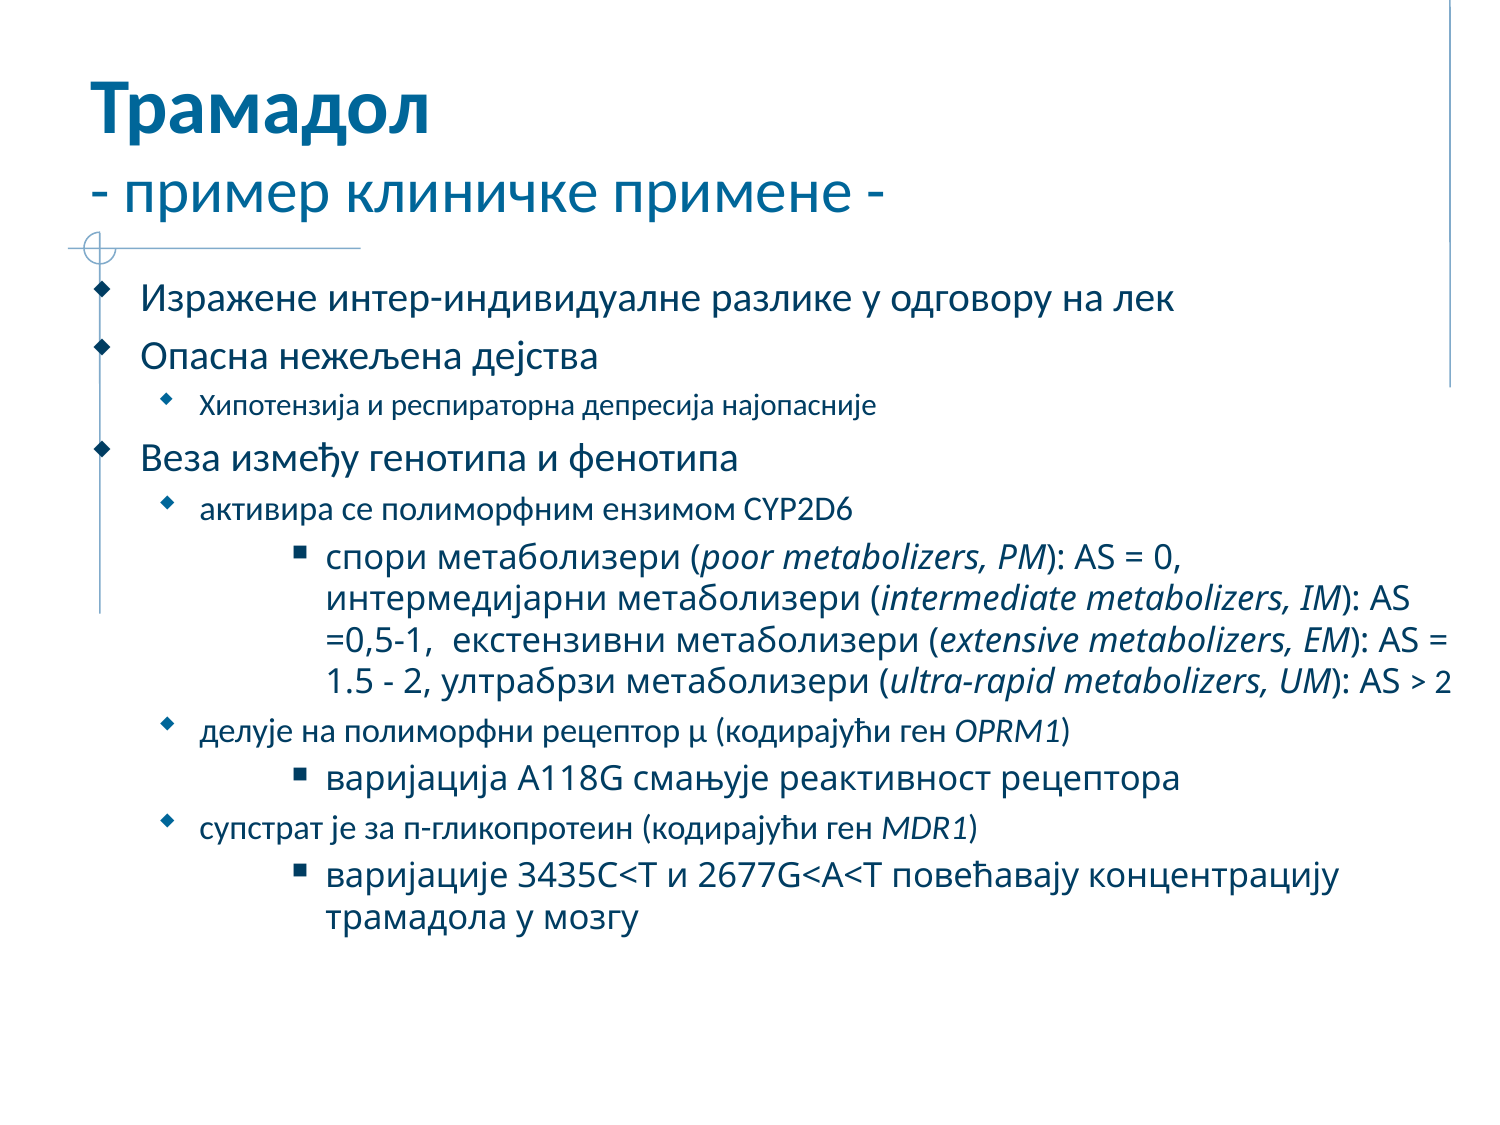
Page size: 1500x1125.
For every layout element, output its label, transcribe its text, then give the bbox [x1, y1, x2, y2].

list Изражене интер-индивидуалне разлике у одговору на лек Опасна нежељена дејства Хипотензија и респираторна депресија најопасније Веза између генотипа и фенотипа активира се полиморфним ензимом CYP2D6 спори метаболизери (poor metabolizers, PM): AS = 0, интермедијарни метаболизери (intermediate metabolizers, IM): AS =0,5-1, екстензивни метаболизери (extensive metabolizers, EM): AS = 1.5 - 2, ултрабрзи метаболизери (ultra-rapid metabolizers, UM): AS > 2 делује на полиморфни рецептор μ (кодирајући ген OPRM1) варијација A118G смањује реактивност рецептора супстрат је за п-гликопротеин (кодирајући ген MDR1) варијације 3435C<T и 2677G<A<T повећавају концентрацију трамадола у мозгу [74, 262, 1483, 977]
title Трамадол - пример клиничке примене - [74, 44, 1500, 233]
